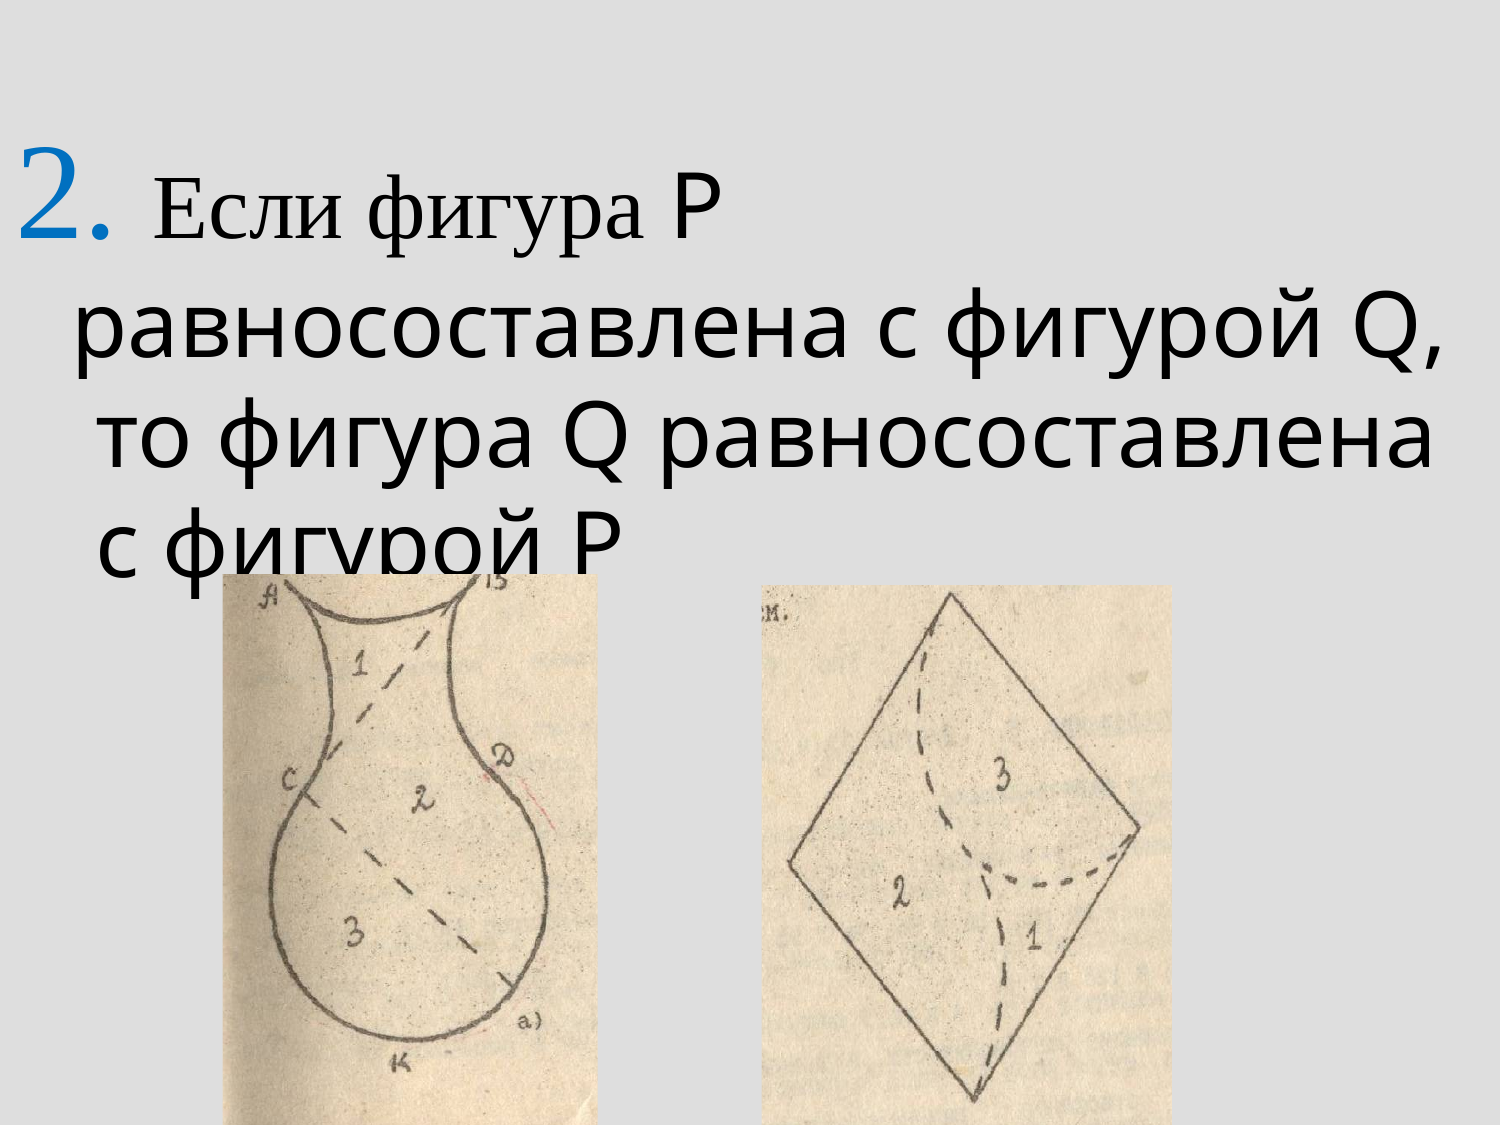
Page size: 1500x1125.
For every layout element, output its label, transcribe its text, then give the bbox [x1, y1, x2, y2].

picture [222, 573, 598, 1125]
picture [761, 585, 1173, 1125]
list 2. Если фигура P равносоставлена с фигурой Q, то фигура Q равносоставлена с фигурой P [0, 93, 1466, 1006]
